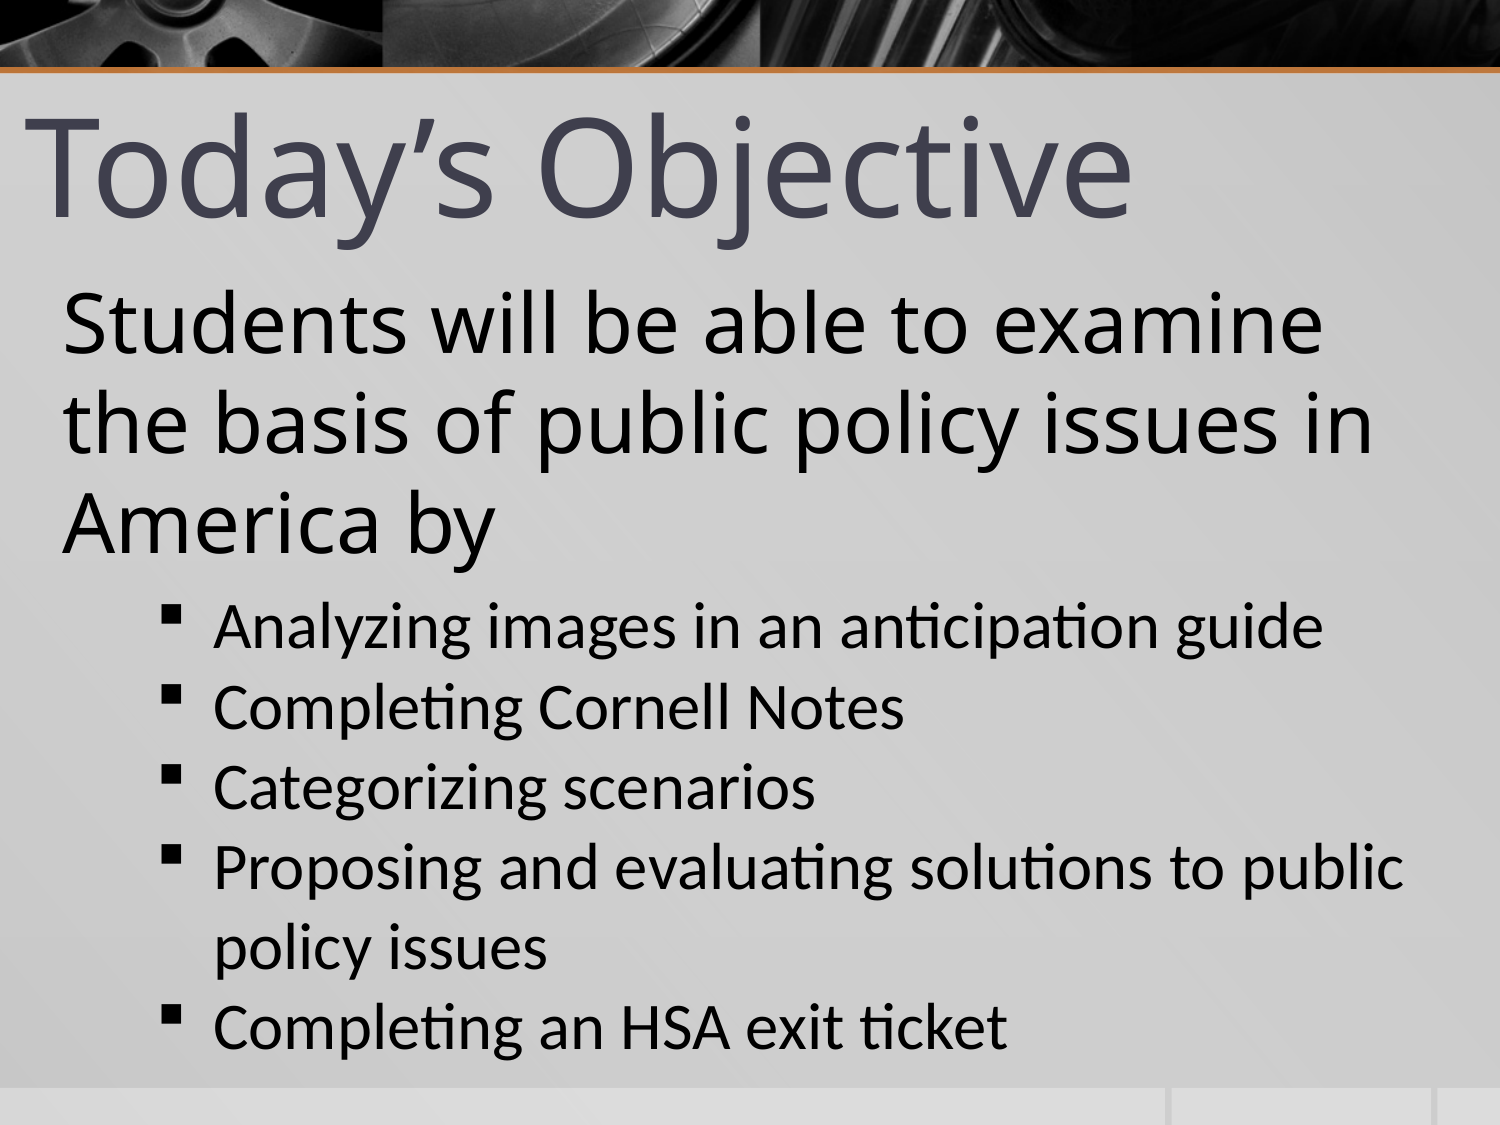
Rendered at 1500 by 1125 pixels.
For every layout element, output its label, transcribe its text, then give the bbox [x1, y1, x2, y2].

picture [0, 0, 1500, 67]
list Students will be able to examine the basis of public policy issues in America by Analyzing images in an anticipation guide Completing Cornell Notes Categorizing scenarios Proposing and evaluating solutions to public policy issues Completing an HSA exit ticket [62, 262, 1475, 1100]
title Today’s Objective [24, 87, 1375, 238]
